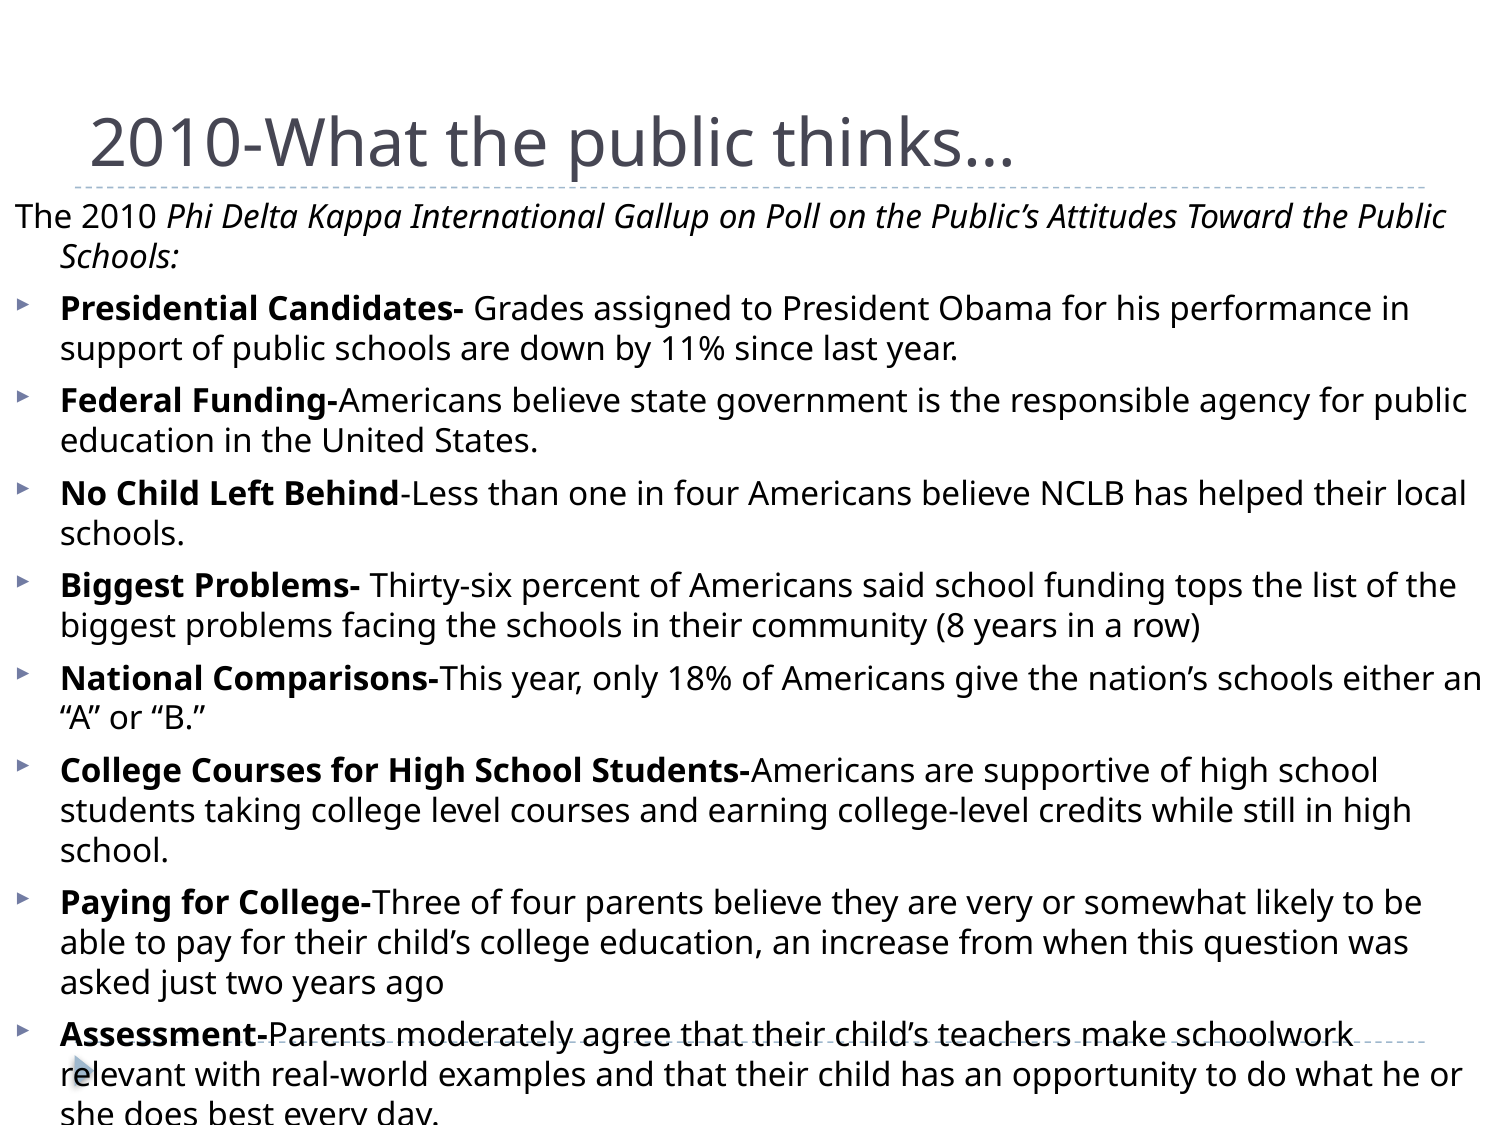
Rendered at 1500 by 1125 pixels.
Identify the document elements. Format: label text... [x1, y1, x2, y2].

list The 2010 Phi Delta Kappa International Gallup on Poll on the Public’s Attitudes Toward the Public Schools: Presidential Candidates- Grades assigned to President Obama for his performance in support of public schools are down by 11% since last year. Federal Funding-Americans believe state government is the responsible agency for public education in the United States. No Child Left Behind-Less than one in four Americans believe NCLB has helped their local schools. Biggest Problems- Thirty-six percent of Americans said school funding tops the list of the biggest problems facing the schools in their community (8 years in a row) National Comparisons-This year, only 18% of Americans give the nation’s schools either an “A” or “B.” College Courses for High School Students-Americans are supportive of high school students taking college level courses and earning college-level credits while still in high school. Paying for College-Three of four parents believe they are very or somewhat likely to be able to pay for their child’s college education, an increase from when this question was asked just two years ago Assessment-Parents moderately agree that their child’s teachers make schoolwork relevant with real-world examples and that their child has an opportunity to do what he or she does best every day. Teacher Pay- Almost three of four Americans believe quality of work and not a standard scale should determine teacher pay. [0, 187, 1500, 938]
title 2010-What the public thinks… [75, 0, 1425, 187]
